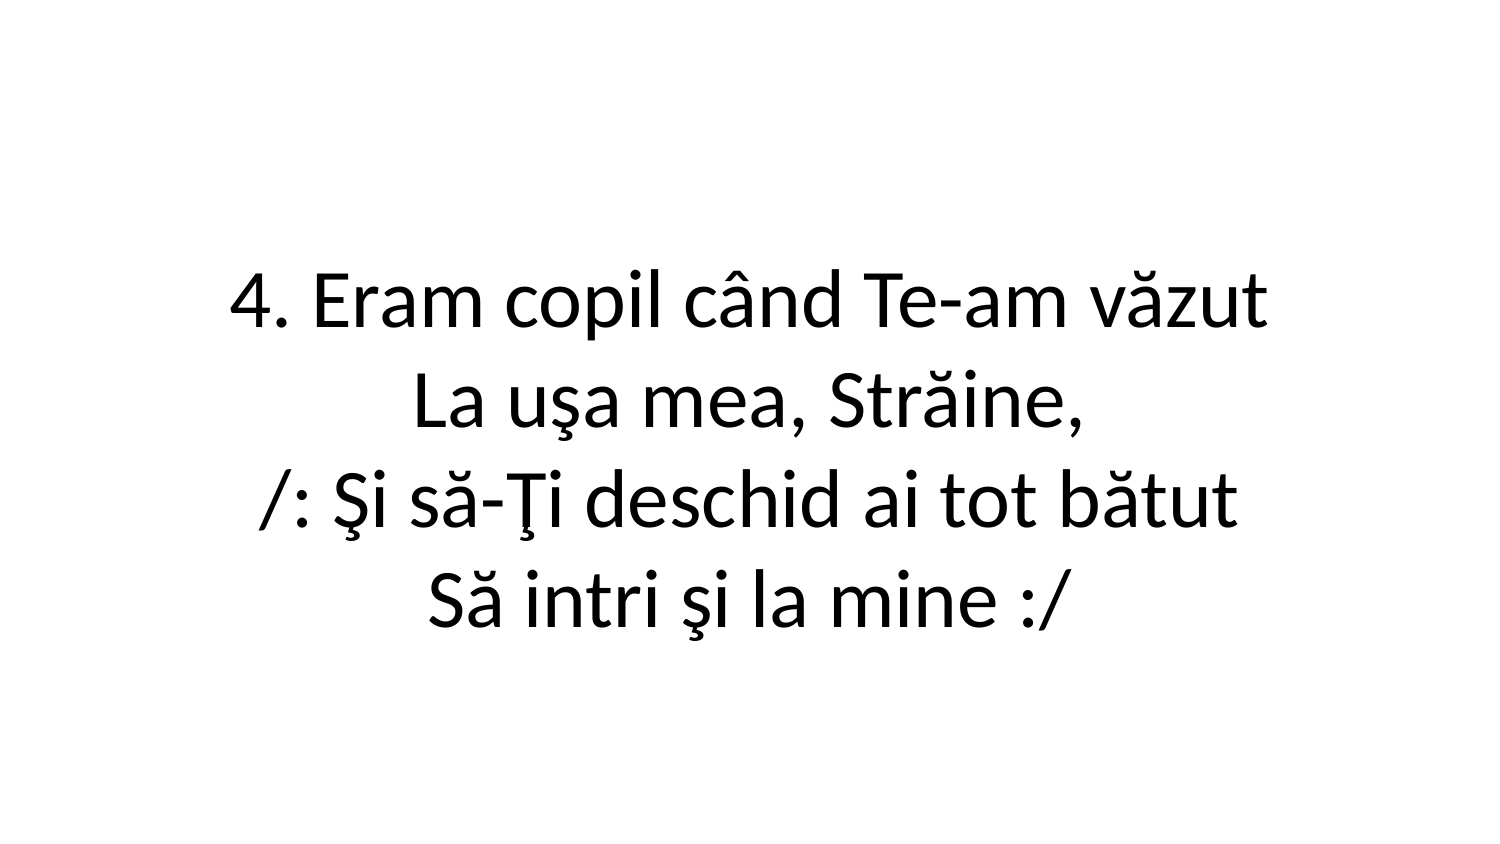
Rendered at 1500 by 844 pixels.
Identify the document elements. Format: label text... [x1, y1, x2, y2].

text_box 4. Eram copil când Te-am văzut La uşa mea, Străine, /: Şi să-Ţi deschid ai tot bătut Să intri şi la mine :/ [214, 192, 1286, 652]
